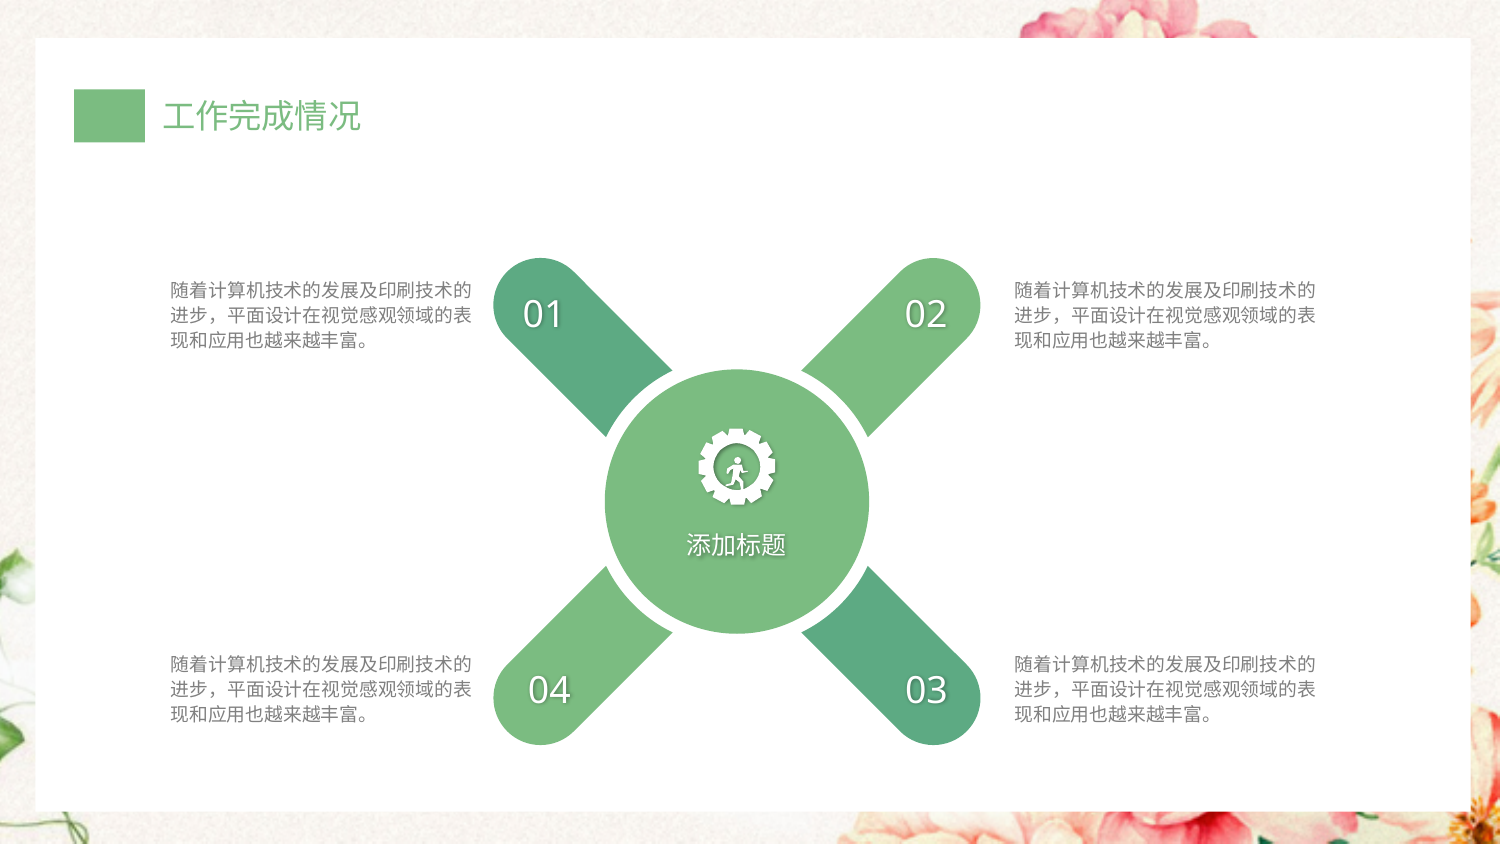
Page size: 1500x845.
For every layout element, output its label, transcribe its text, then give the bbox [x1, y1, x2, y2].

text_box [491, 569, 667, 748]
text_box 随着计算机技术的发展及印刷技术的进步，平面设计在视觉感观领域的表现和应用也越来越丰富。 [155, 269, 487, 359]
text_box 02 [889, 282, 963, 342]
text_box 随着计算机技术的发展及印刷技术的进步，平面设计在视觉感观领域的表现和应用也越来越丰富。 [999, 643, 1331, 733]
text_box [604, 369, 870, 634]
text_box 随着计算机技术的发展及印刷技术的进步，平面设计在视觉感观领域的表现和应用也越来越丰富。 [155, 643, 487, 733]
picture [0, 0, 1500, 844]
text_box 03 [890, 658, 963, 718]
text_box 随着计算机技术的发展及印刷技术的进步，平面设计在视觉感观领域的表现和应用也越来越丰富。 [999, 269, 1331, 359]
text_box [801, 255, 983, 436]
text_box [807, 568, 983, 748]
text_box 01 [507, 282, 581, 342]
text_box 04 [513, 658, 586, 718]
text_box [491, 255, 672, 434]
